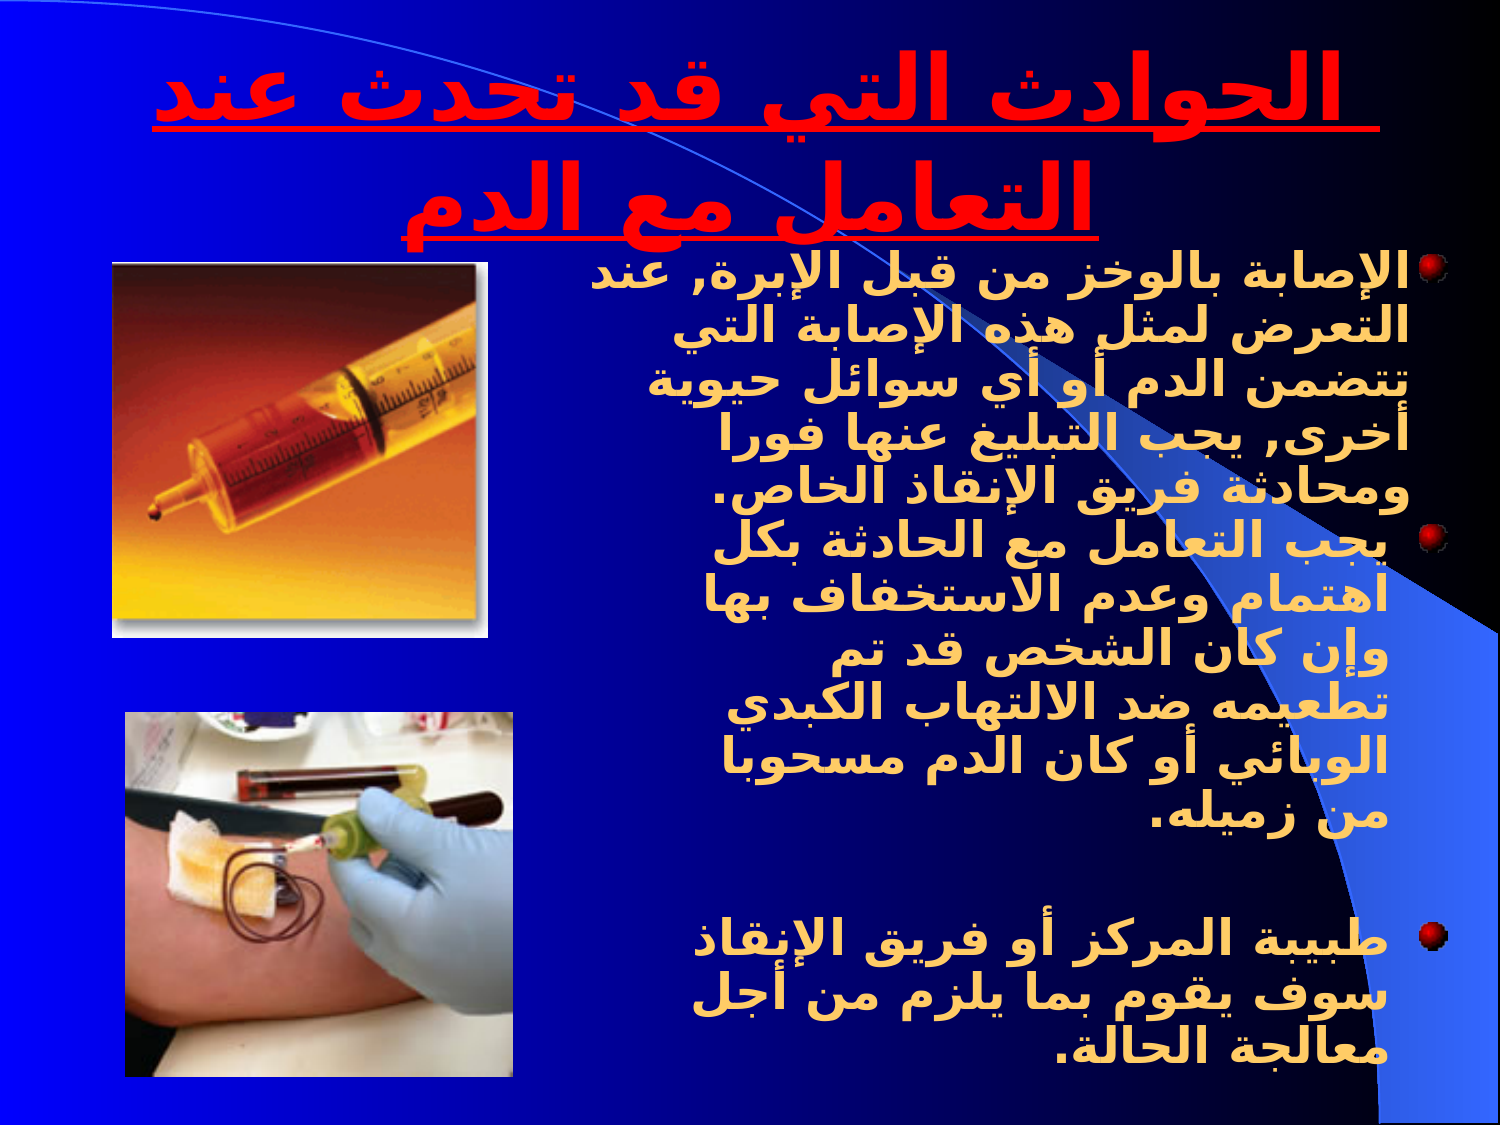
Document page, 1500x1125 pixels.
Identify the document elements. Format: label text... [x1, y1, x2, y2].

text_box الحوادث التي قد تحدث عند التعامل مع الدم [74, 45, 1425, 233]
picture [112, 262, 488, 638]
picture [1419, 254, 1448, 283]
text_box يجب التعامل مع الحادثة بكل اهتمام وعدم الاستخفاف بها وإن كان الشخص قد تم تطعيمه ضد الالتهاب الكبدي الوبائي أو كان الدم مسحوبا من زميله. طبيبة المركز أو فريق الإنقاذ سوف يقوم بما يلزم من أجل معالجة الحالة. ضرورة التأكد من خلو مصدر الدم من الأمراض الوبائية مثل Hep. B&C, HIV. [637, 608, 1463, 1025]
picture [1419, 922, 1448, 951]
text_box الإصابة بالوخز من قبل الإبرة, عند التعرض لمثل هذه الإصابة التي تتضمن الدم أو أي سوائل حيوية أخرى, يجب التبليغ عنها فورا ومحادثة فريق الإنقاذ الخاص. [512, 237, 1463, 608]
picture [124, 712, 513, 1077]
